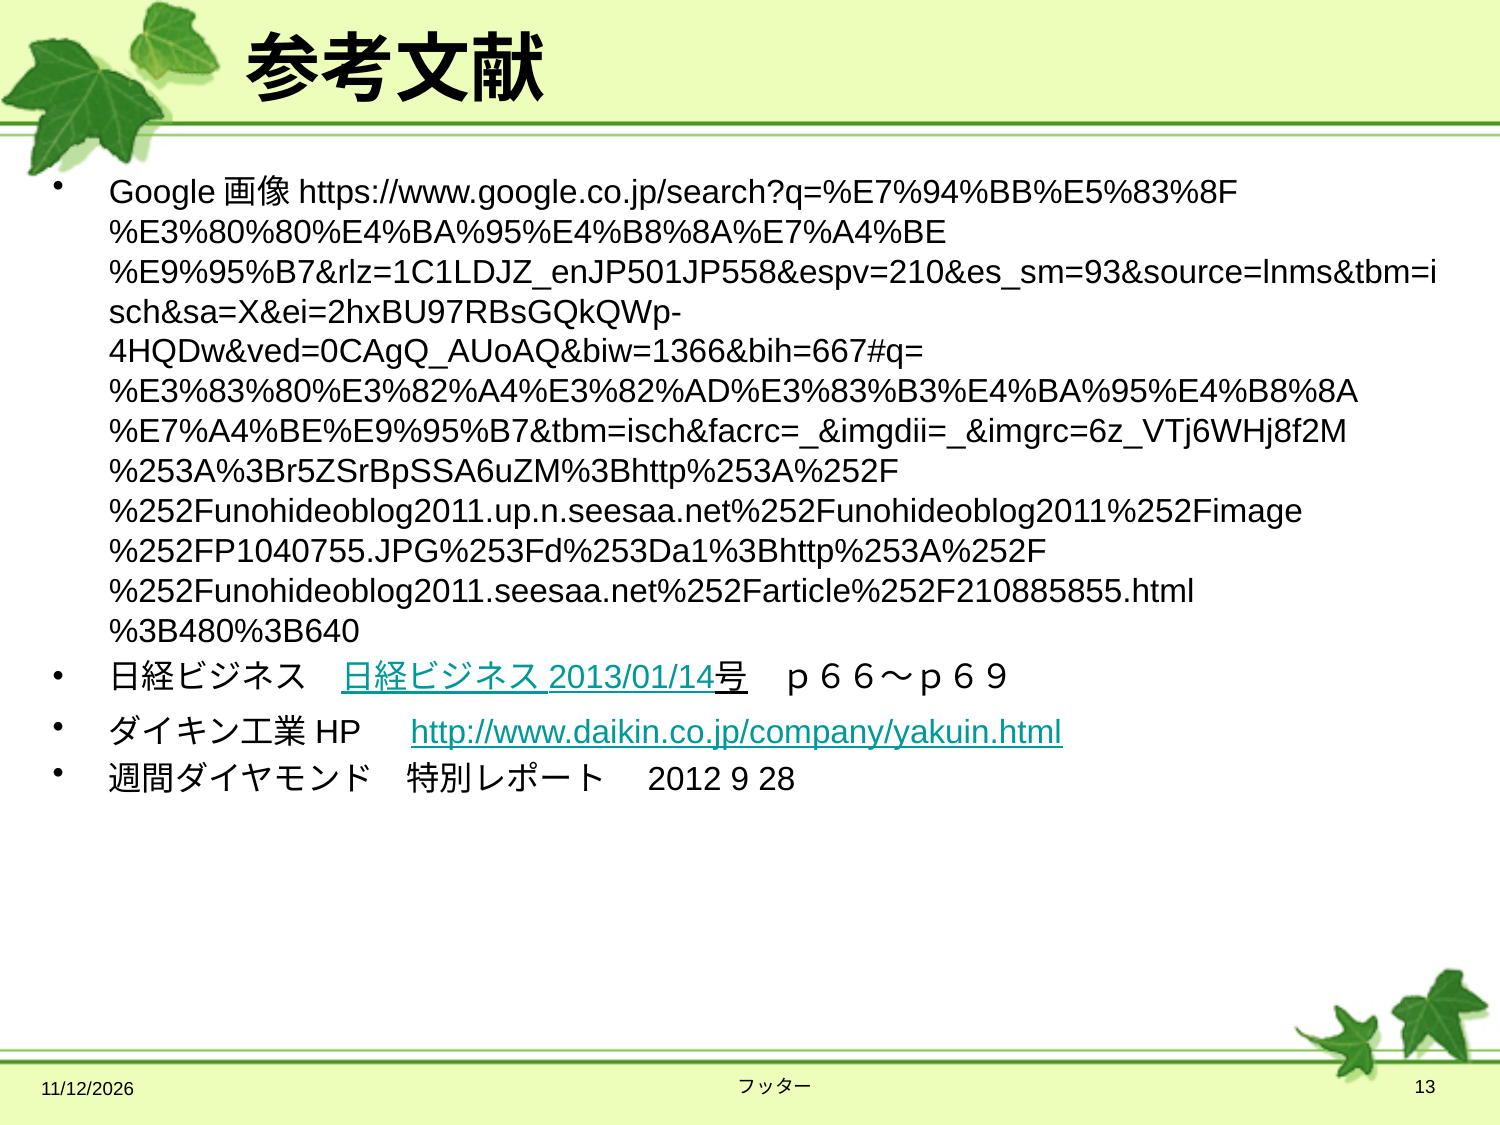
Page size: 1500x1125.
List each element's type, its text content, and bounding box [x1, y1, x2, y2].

picture [0, 0, 1500, 1125]
list Google画像https://www.google.co.jp/search?q=%E7%94%BB%E5%83%8F%E3%80%80%E4%BA%95%E4%B8%8A%E7%A4%BE%E9%95%B7&rlz=1C1LDJZ_enJP501JP558&espv=210&es_sm=93&source=lnms&tbm=isch&sa=X&ei=2hxBU97RBsGQkQWp-4HQDw&ved=0CAgQ_AUoAQ&biw=1366&bih=667#q=%E3%83%80%E3%82%A4%E3%82%AD%E3%83%B3%E4%BA%95%E4%B8%8A%E7%A4%BE%E9%95%B7&tbm=isch&facrc=_&imgdii=_&imgrc=6z_VTj6WHj8f2M%253A%3Br5ZSrBpSSA6uZM%3Bhttp%253A%252F%252Funohideoblog2011.up.n.seesaa.net%252Funohideoblog2011%252Fimage%252FP1040755.JPG%253Fd%253Da1%3Bhttp%253A%252F%252Funohideoblog2011.seesaa.net%252Farticle%252F210885855.html%3B480%3B640 日経ビジネス 日経ビジネス 2013/01/14号 ｐ６６～ｐ６９ ダイキン工業HP http://www.daikin.co.jp/company/yakuin.html 週間ダイヤモンド 特別レポート 2012 9 28 [37, 162, 1463, 1025]
footer フッター [287, 1069, 1263, 1107]
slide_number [26, 1069, 276, 1107]
slide_number 13 [1387, 1074, 1463, 1098]
title 参考文献 [230, 42, 1456, 118]
